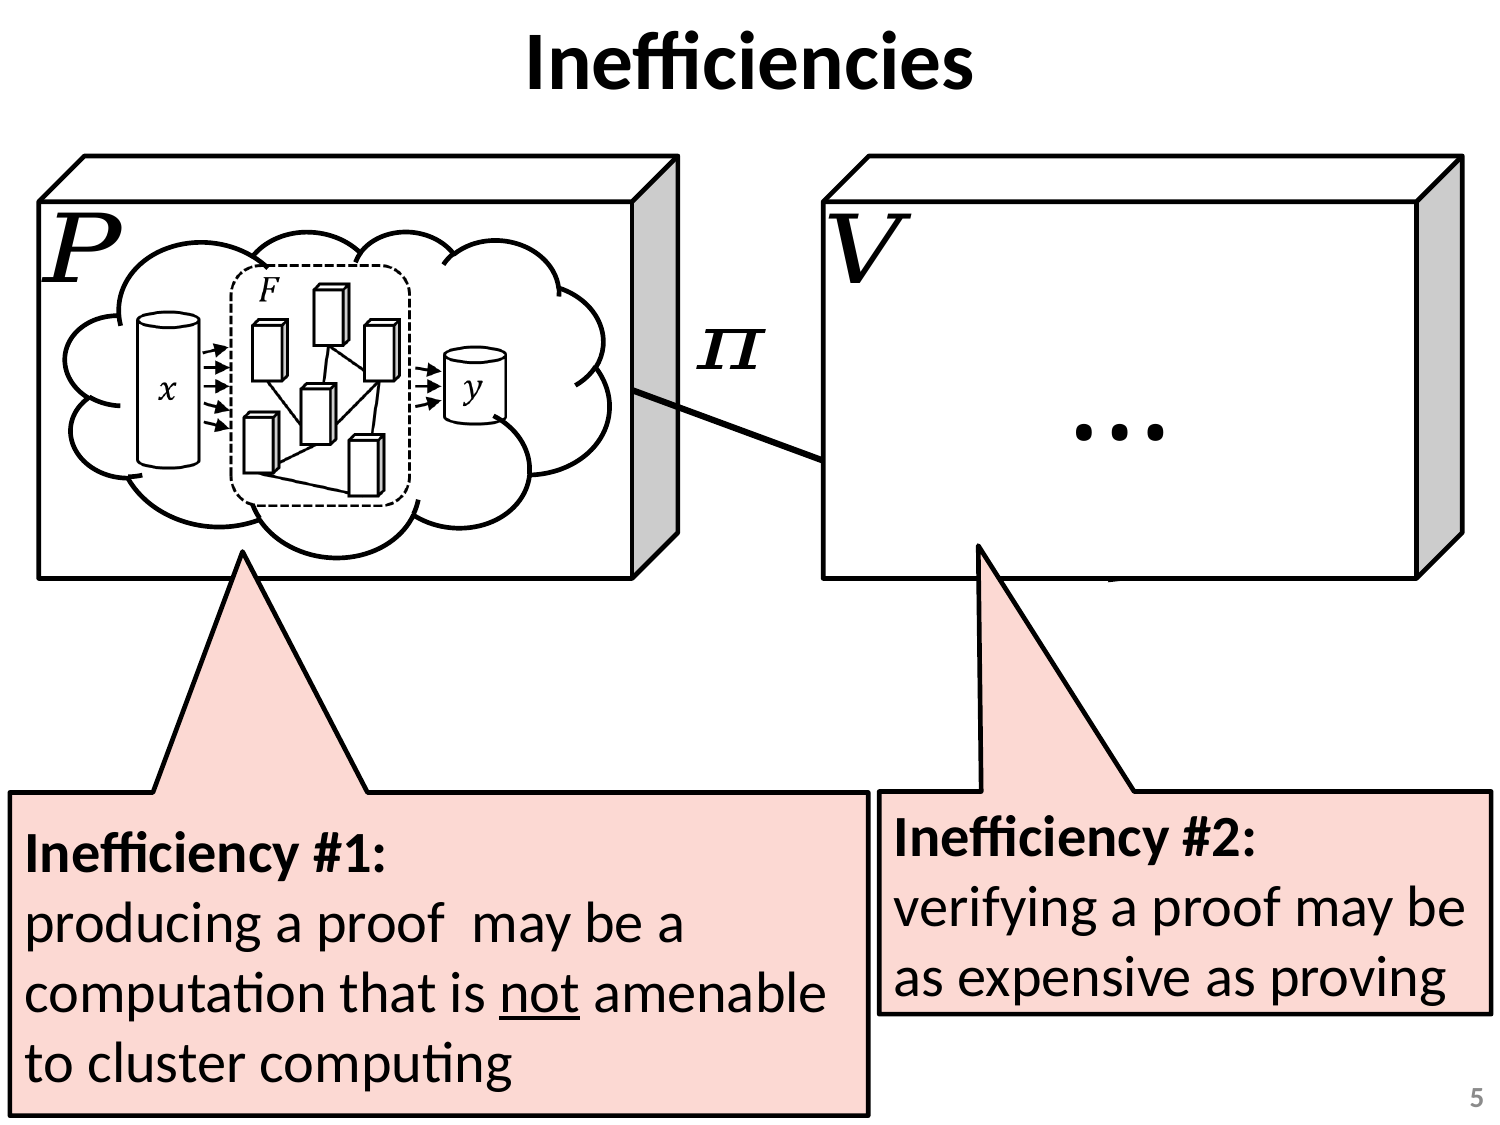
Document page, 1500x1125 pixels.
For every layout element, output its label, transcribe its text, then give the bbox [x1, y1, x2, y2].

text_box [DG04] [830, 159, 1455, 199]
text_box [36, 153, 680, 581]
text_box [141, 229, 612, 561]
picture [136, 261, 508, 508]
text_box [46, 159, 670, 199]
text_box Inefficiency #2: verifying a proof may be as expensive as proving [879, 545, 1492, 1015]
text_box Inefficiencies [0, 0, 1500, 112]
text_box [62, 270, 131, 487]
text_box … [821, 153, 1465, 581]
slide_number 5 [1149, 1065, 1500, 1125]
